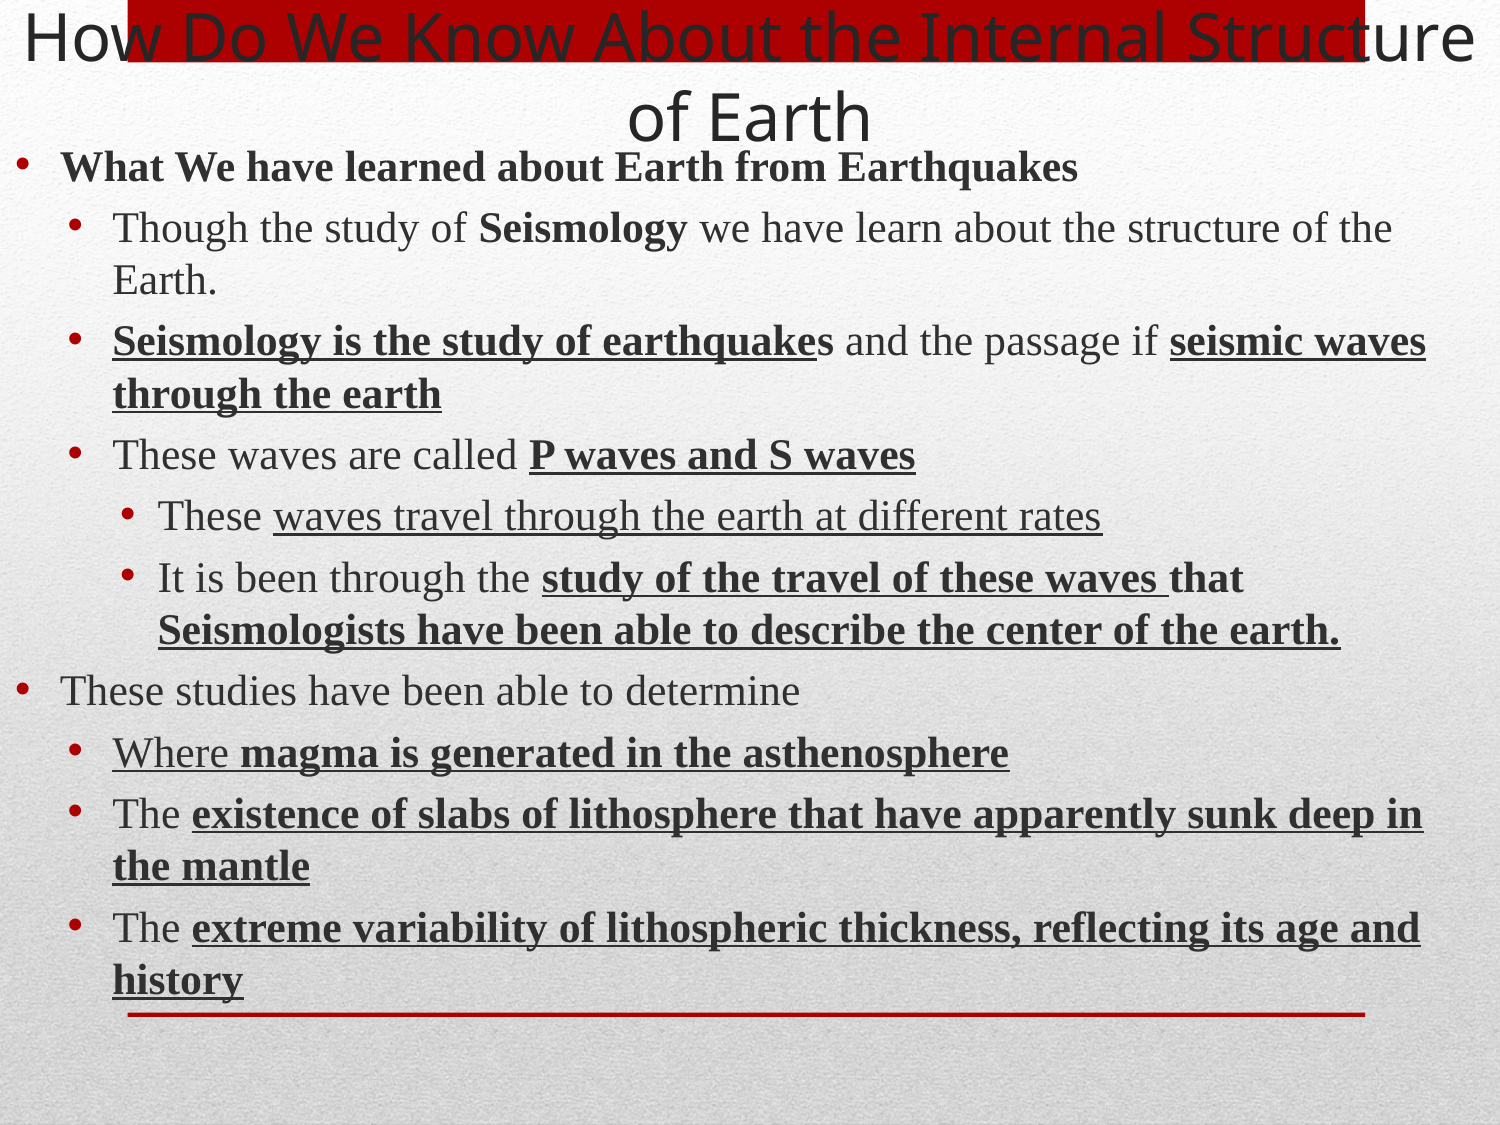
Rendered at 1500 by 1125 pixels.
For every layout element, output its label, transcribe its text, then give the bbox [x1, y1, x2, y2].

list What We have learned about Earth from Earthquakes Though the study of Seismology we have learn about the structure of the Earth. Seismology is the study of earthquakes and the passage if seismic waves through the earth These waves are called P waves and S waves These waves travel through the earth at different rates It is been through the study of the travel of these waves that Seismologists have been able to describe the center of the earth. These studies have been able to determine Where magma is generated in the asthenosphere The existence of slabs of lithosphere that have apparently sunk deep in the mantle The extreme variability of lithospheric thickness, reflecting its age and history [0, 162, 1500, 1063]
title How Do We Know About the Internal Structure of Earth [0, 0, 1500, 162]
